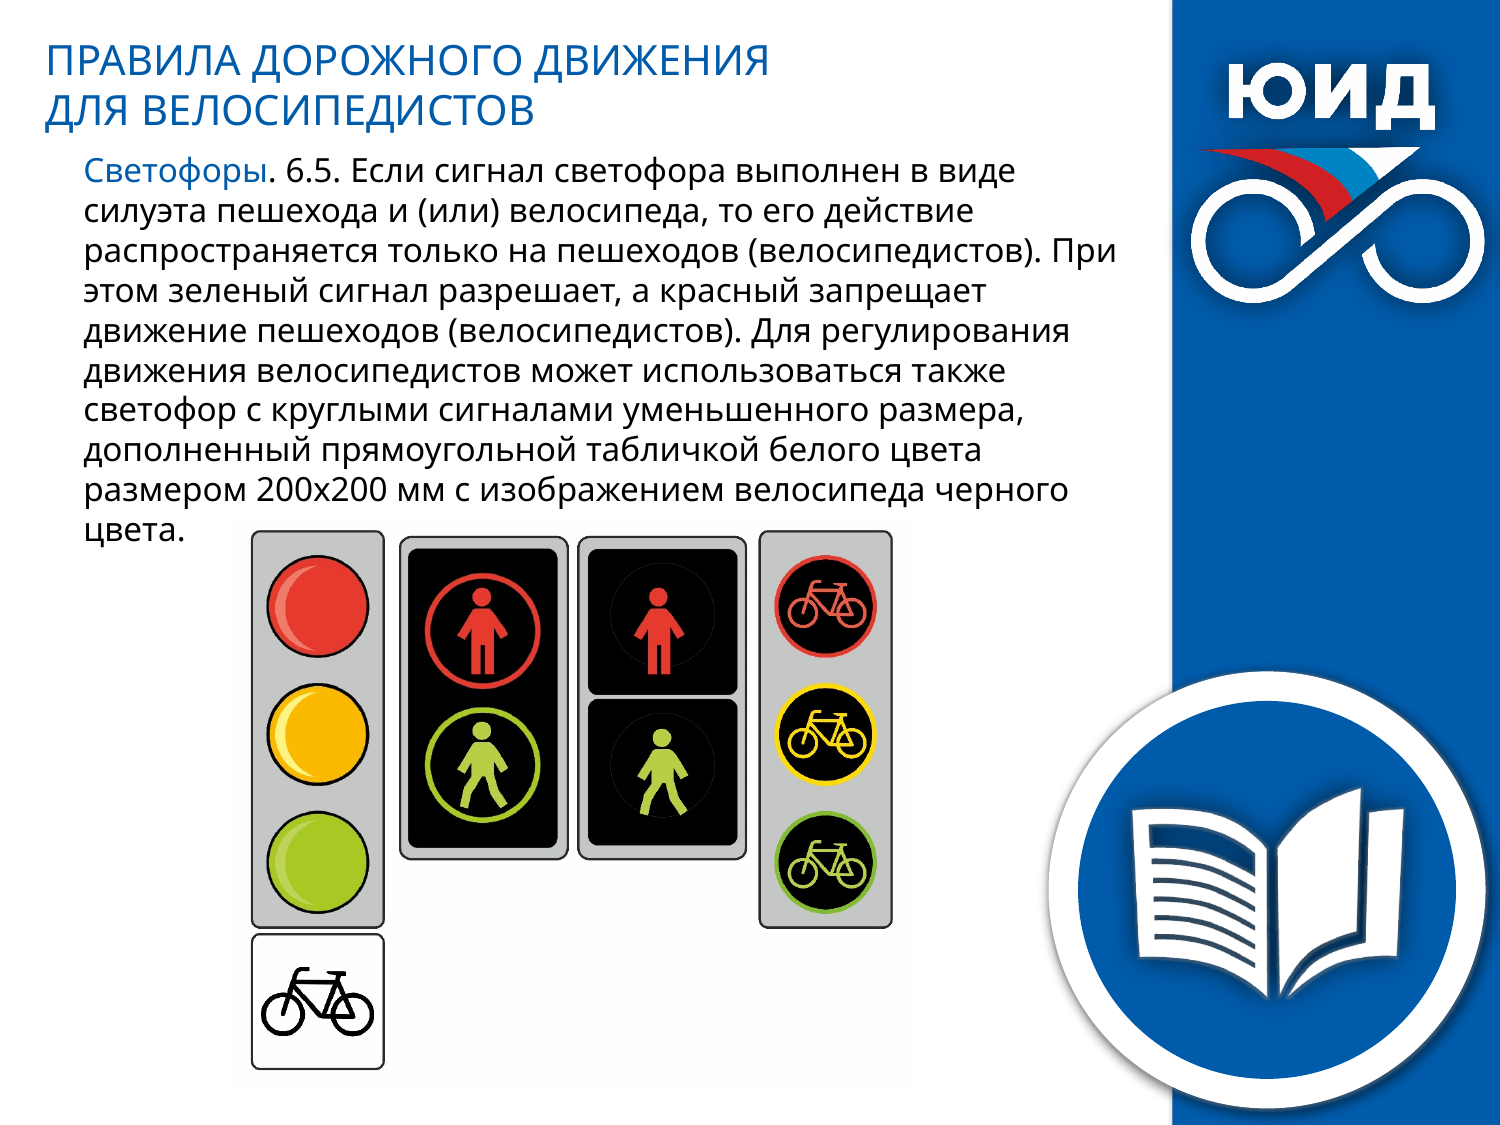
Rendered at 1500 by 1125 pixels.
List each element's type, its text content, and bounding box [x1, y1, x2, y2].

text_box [1048, 0, 1500, 1125]
text_box Светофоры. 6.5. Если сигнал светофора выполнен в виде силуэта пешехода и (или) велосипеда, то его действие распространяется только на пешеходов (велосипедистов). При этом зеленый сигнал разрешает, а красный запрещает движение пешеходов (велосипедистов). Для регулирования движения велосипедистов может использоваться также светофор с круглыми сигналами уменьшенного размера, дополненный прямоугольной табличкой белого цвета размером 200х200 мм с изображением велосипеда черного цвета. [68, 142, 1048, 556]
picture [234, 520, 910, 1089]
text_box ПРАВИЛА ДОРОЖНОГО ДВИЖЕНИЯ ДЛЯ ВЕЛОСИПЕДИСТОВ [31, 26, 1048, 142]
